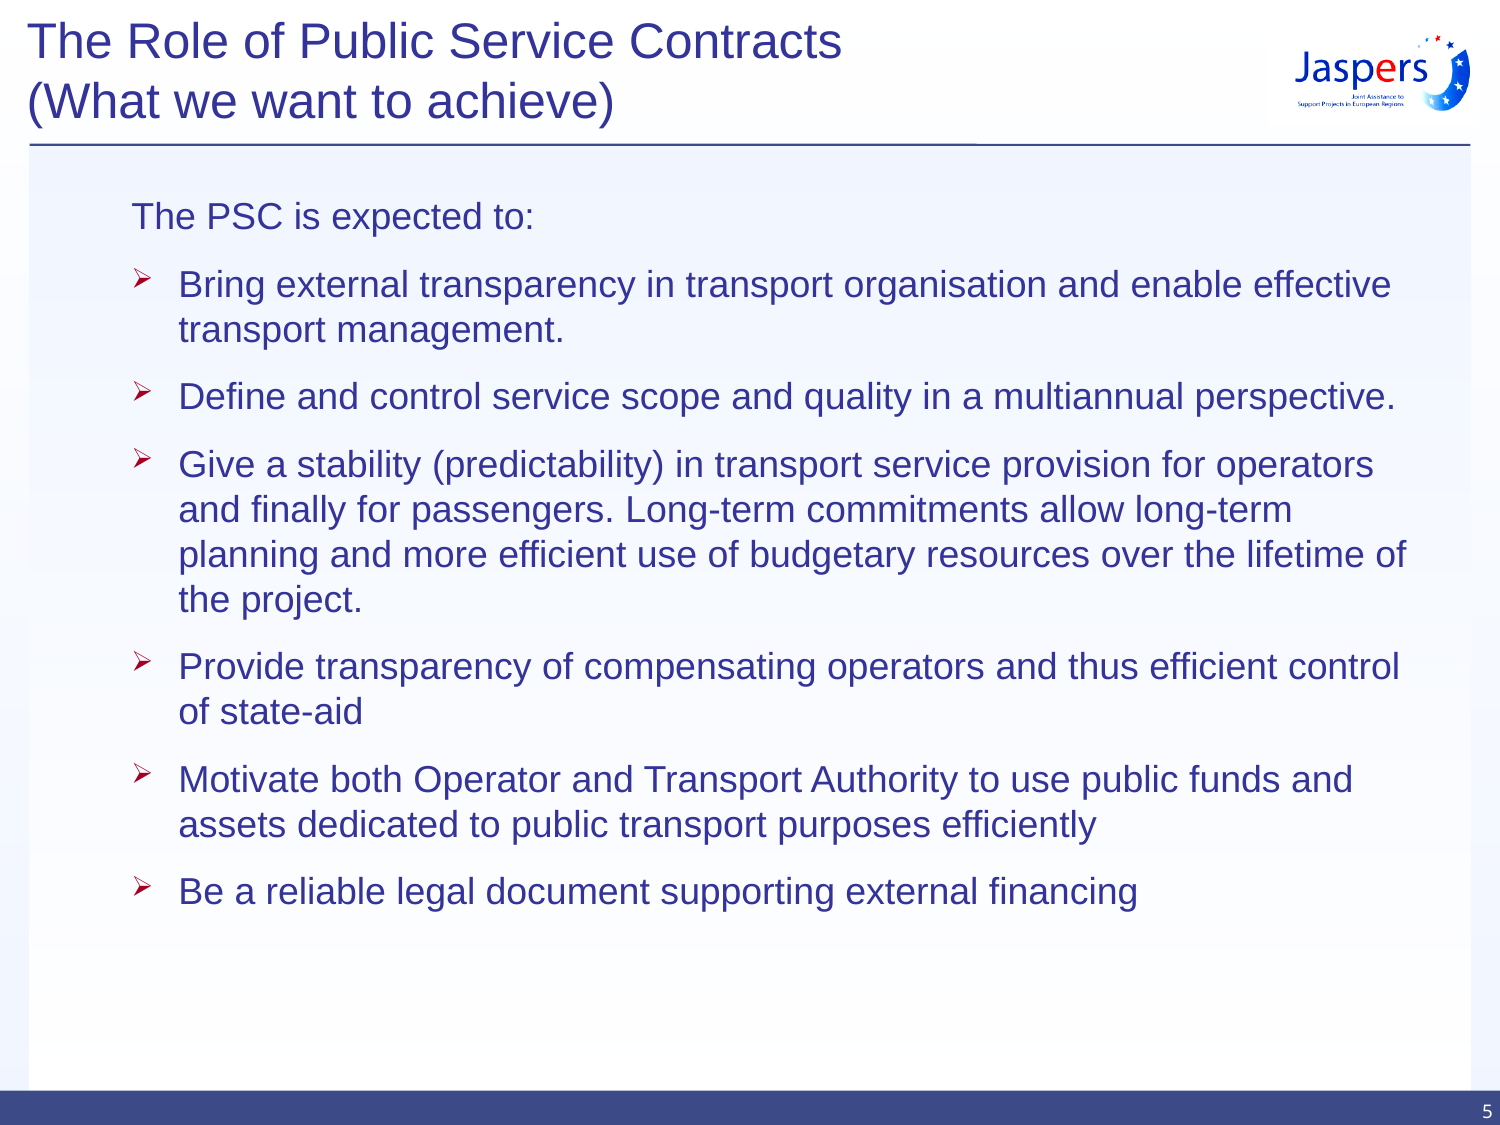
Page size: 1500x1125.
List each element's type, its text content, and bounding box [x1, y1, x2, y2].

list The PSC is expected to: Bring external transparency in transport organisation and enable effective transport management. Define and control service scope and quality in a multiannual perspective. Give a stability (predictability) in transport service provision for operators and finally for passengers. Long-term commitments allow long-term planning and more efficient use of budgetary resources over the lifetime of the project. Provide transparency of compensating operators and thus efficient control of state-aid Motivate both Operator and Transport Authority to use public funds and assets dedicated to public transport purposes efficiently Be a reliable legal document supporting external financing [41, 184, 1424, 1094]
slide_number 5 [1195, 1091, 1500, 1125]
title The Role of Public Service Contracts (What we want to achieve) [11, 0, 1306, 138]
